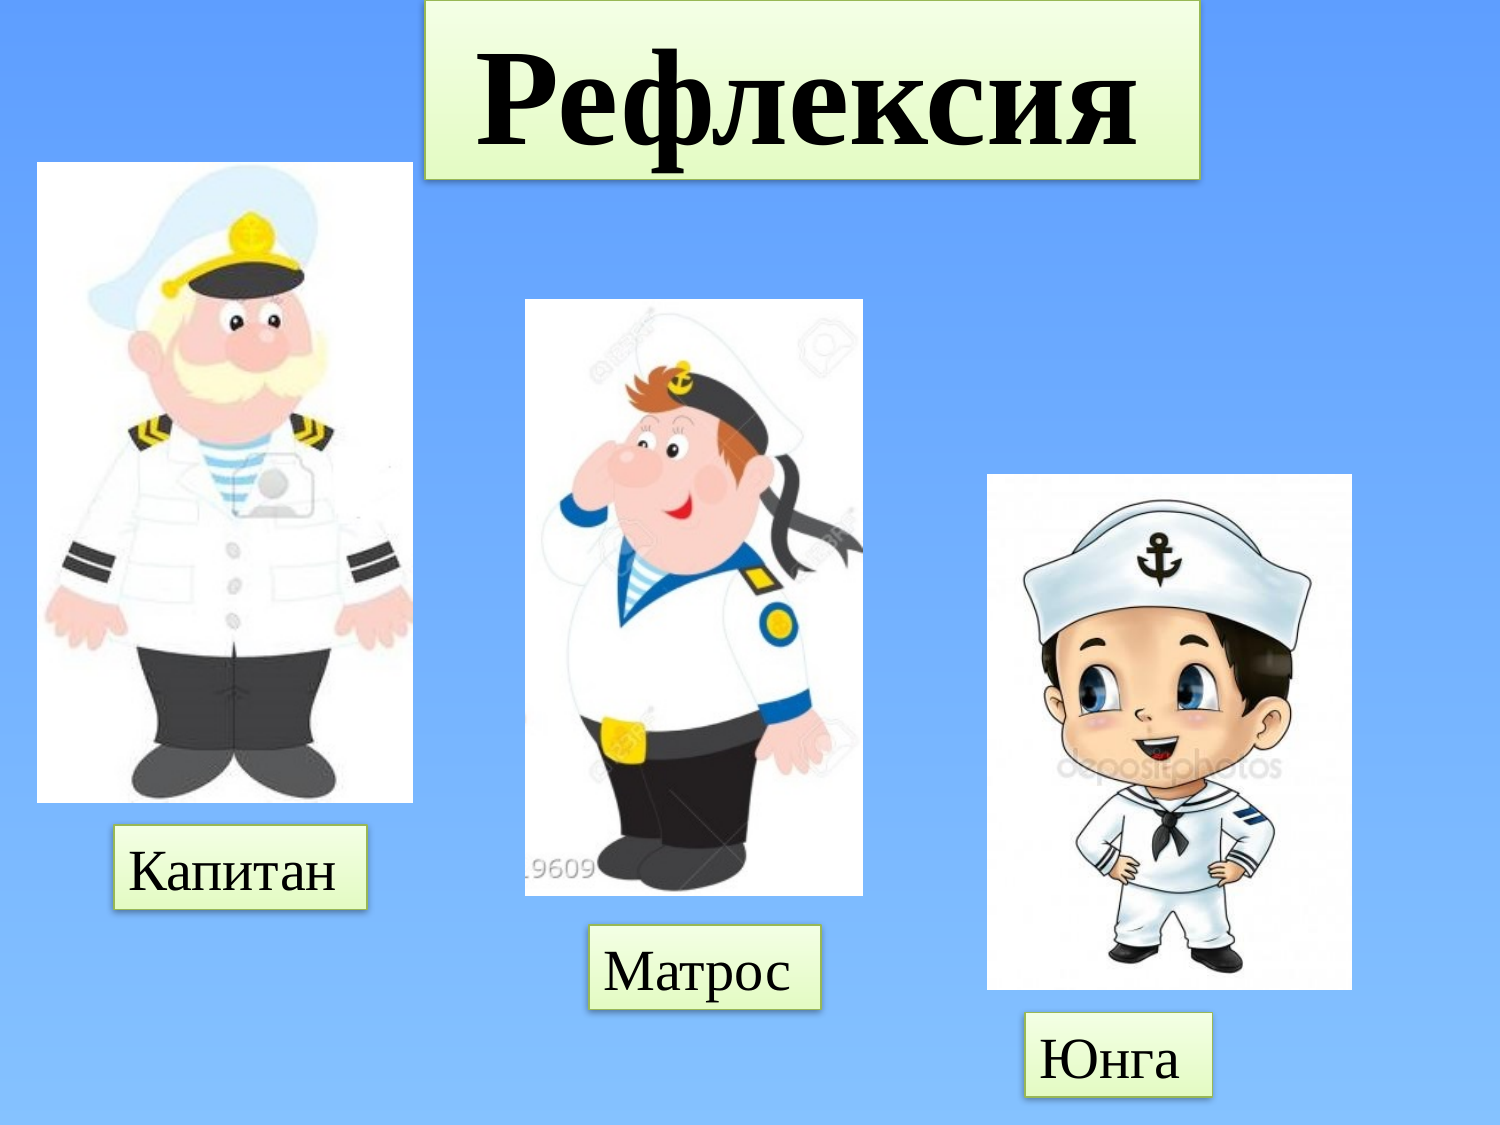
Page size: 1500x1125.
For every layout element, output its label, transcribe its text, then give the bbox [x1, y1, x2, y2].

picture [524, 299, 863, 897]
text_box Рефлексия [424, 0, 1201, 180]
text_box Капитан [113, 824, 368, 910]
text_box Матрос [588, 924, 822, 1010]
picture [37, 162, 413, 803]
picture [987, 474, 1352, 990]
text_box Юнга [1024, 1012, 1213, 1098]
